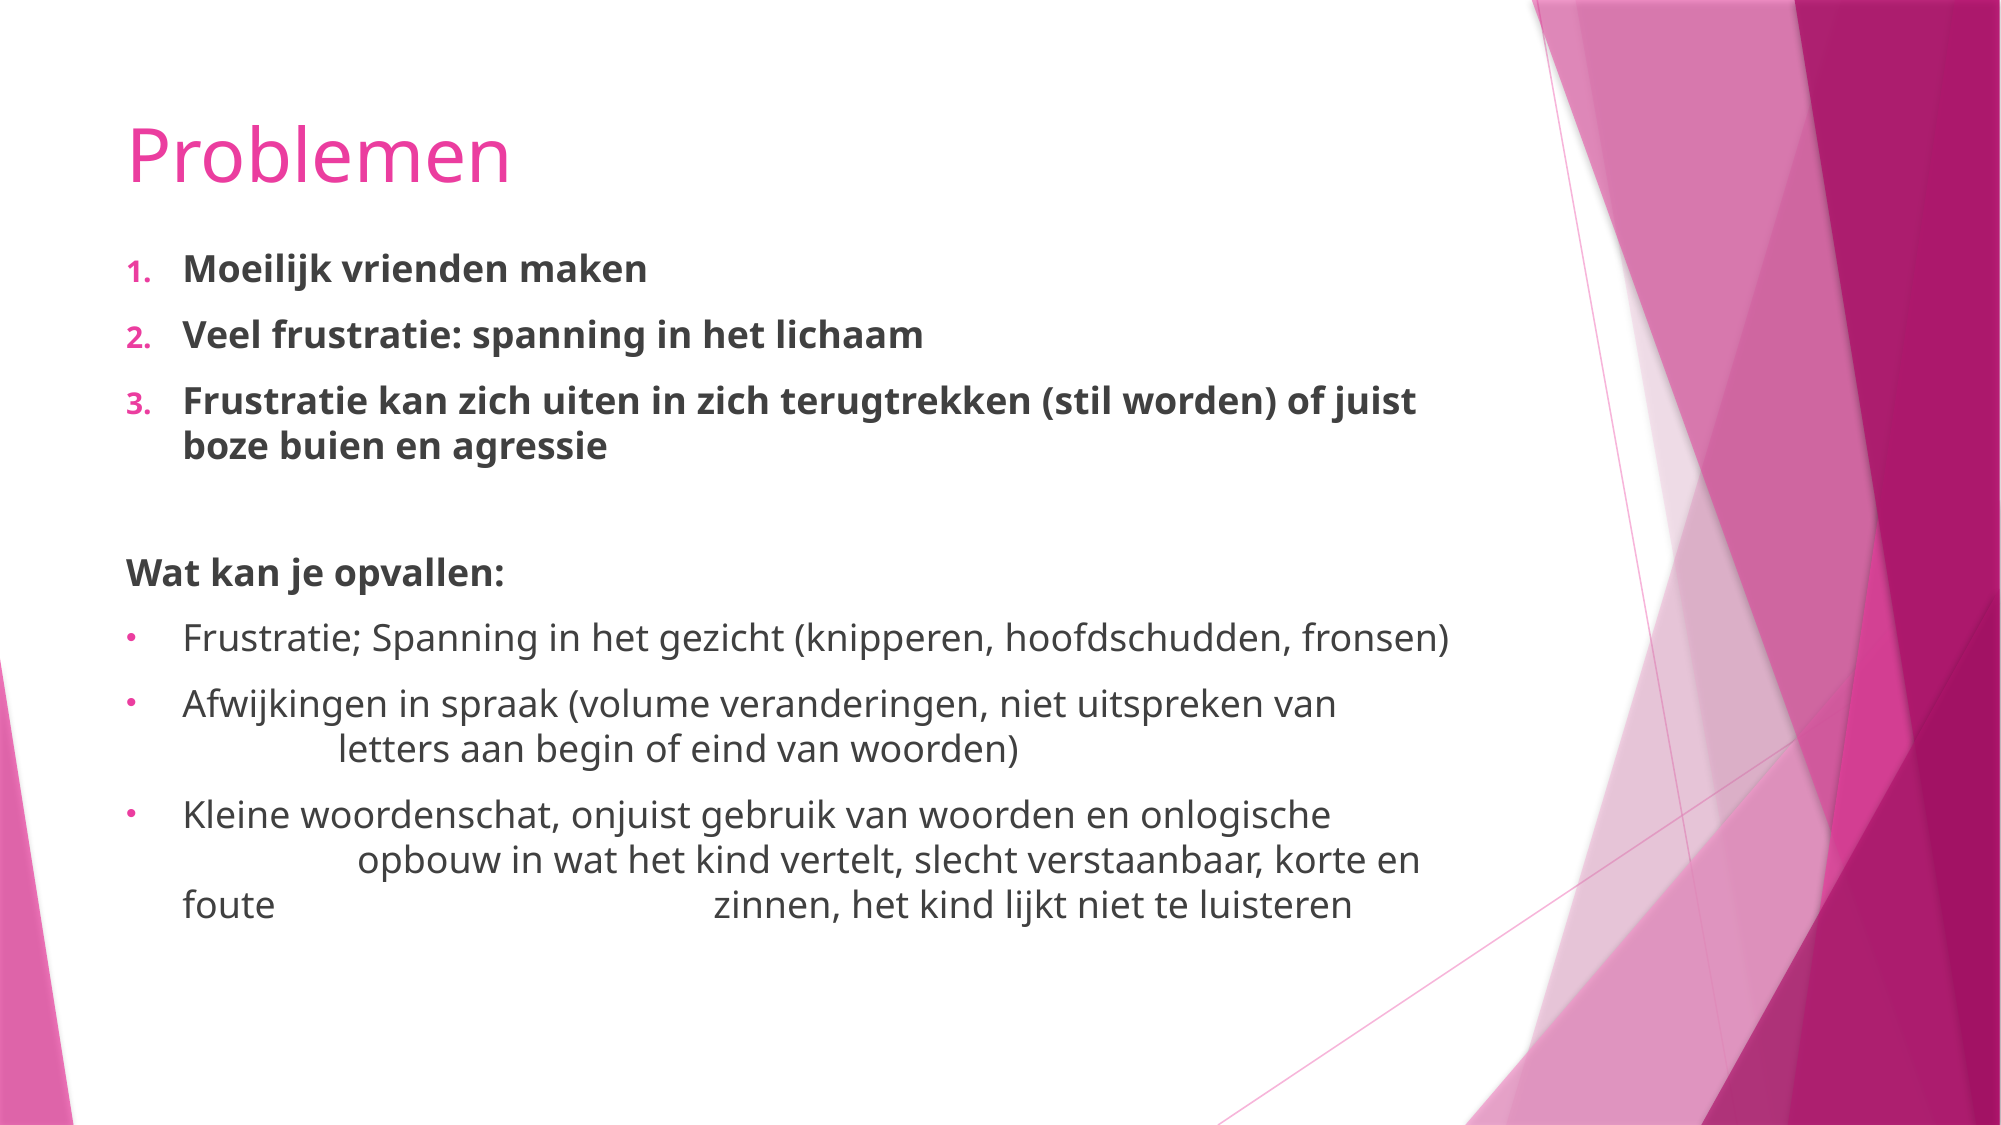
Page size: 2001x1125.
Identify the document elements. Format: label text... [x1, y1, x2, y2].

title Problemen [111, 99, 1522, 206]
list Moeilijk vrienden maken Veel frustratie: spanning in het lichaam Frustratie kan zich uiten in zich terugtrekken (stil worden) of juist boze buien en agressie Wat kan je opvallen: Frustratie; Spanning in het gezicht (knipperen, hoofdschudden, fronsen) Afwijkingen in spraak (volume veranderingen, niet uitspreken van letters aan begin of eind van woorden) Kleine woordenschat, onjuist gebruik van woorden en onlogische opbouw in wat het kind vertelt, slecht verstaanbaar, korte en foute zinnen, het kind lijkt niet te luisteren [111, 237, 1522, 1064]
